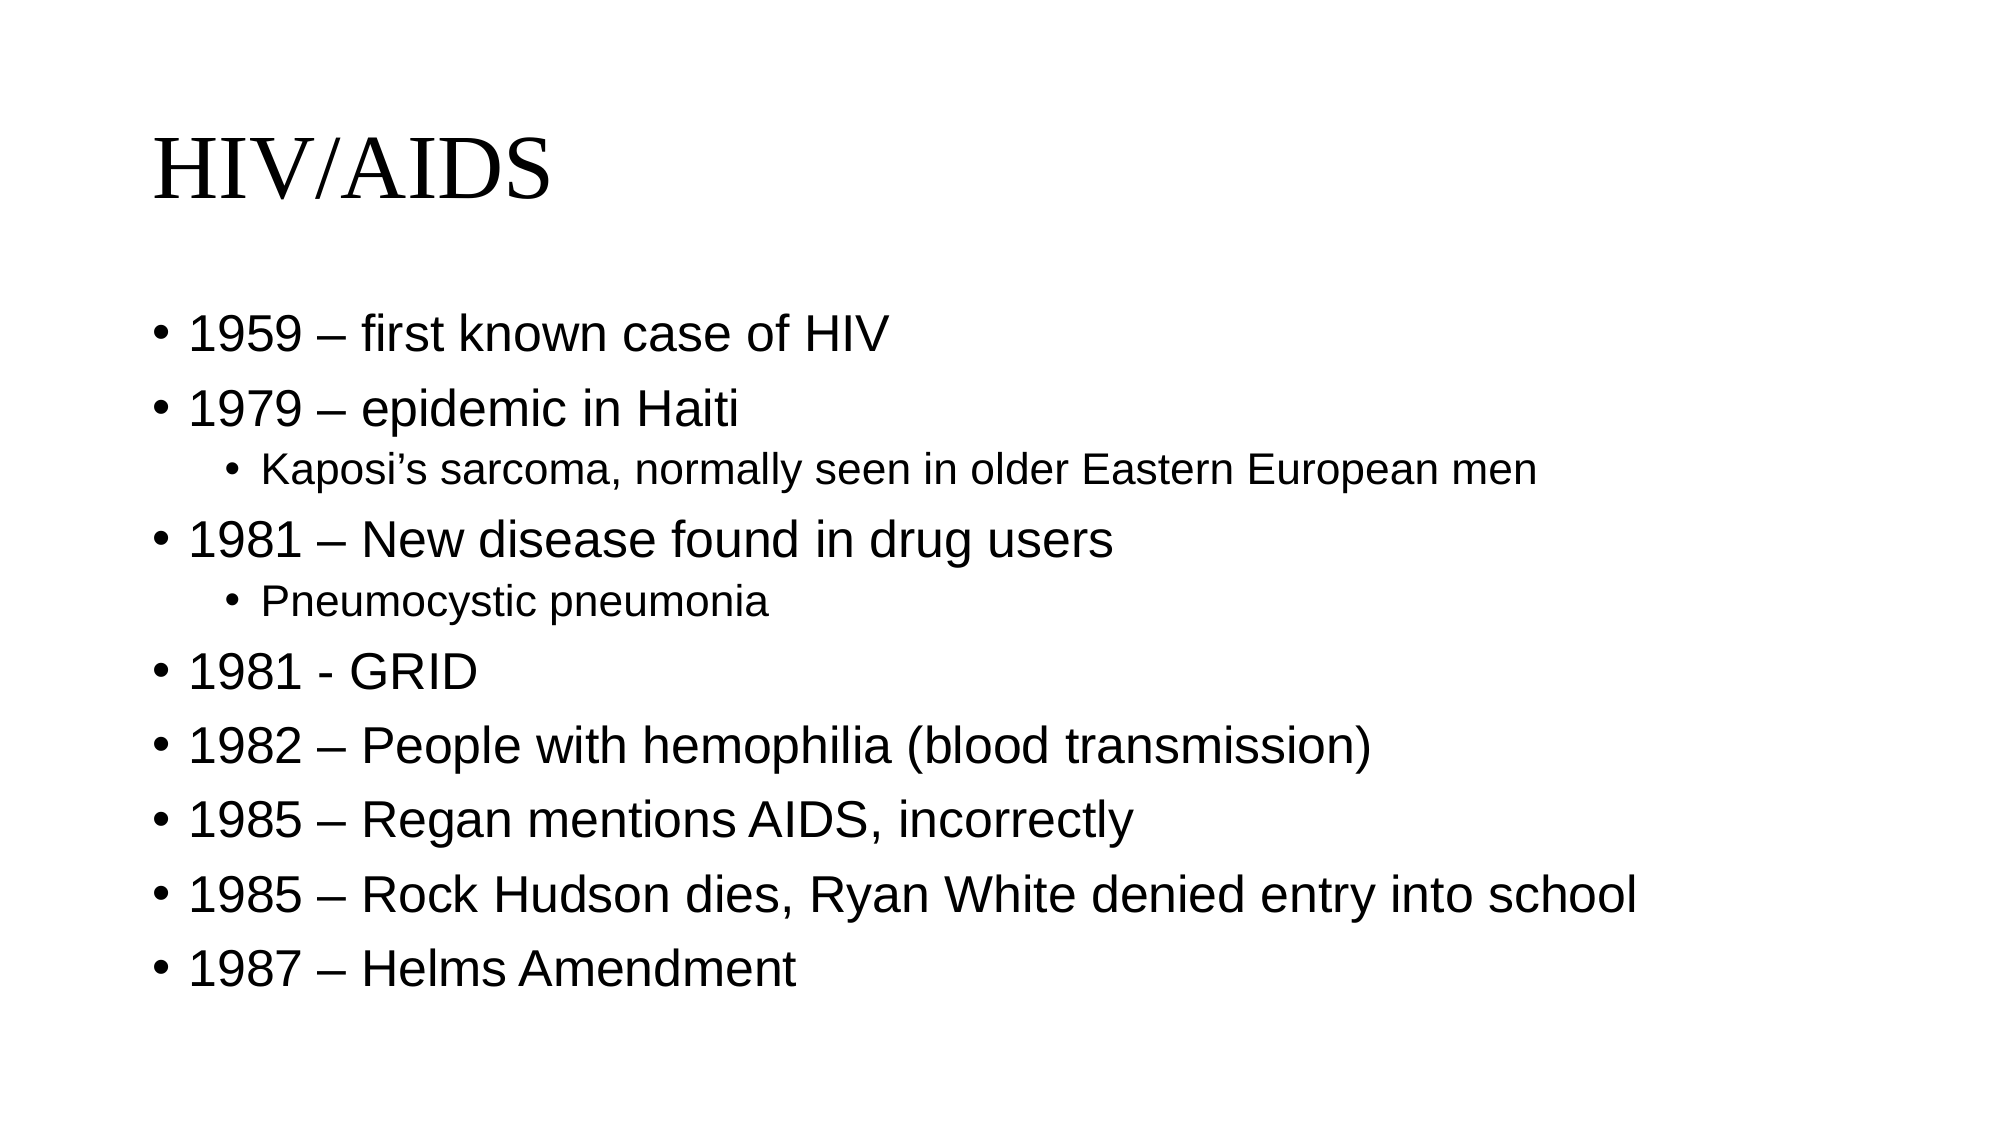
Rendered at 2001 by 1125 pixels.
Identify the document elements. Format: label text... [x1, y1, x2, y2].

list 1959 – first known case of HIV 1979 – epidemic in Haiti Kaposi’s sarcoma, normally seen in older Eastern European men 1981 – New disease found in drug users Pneumocystic pneumonia 1981 - GRID 1982 – People with hemophilia (blood transmission) 1985 – Regan mentions AIDS, incorrectly 1985 – Rock Hudson dies, Ryan White denied entry into school 1987 – Helms Amendment [137, 299, 1863, 1014]
title HIV/AIDS [137, 59, 1863, 278]
